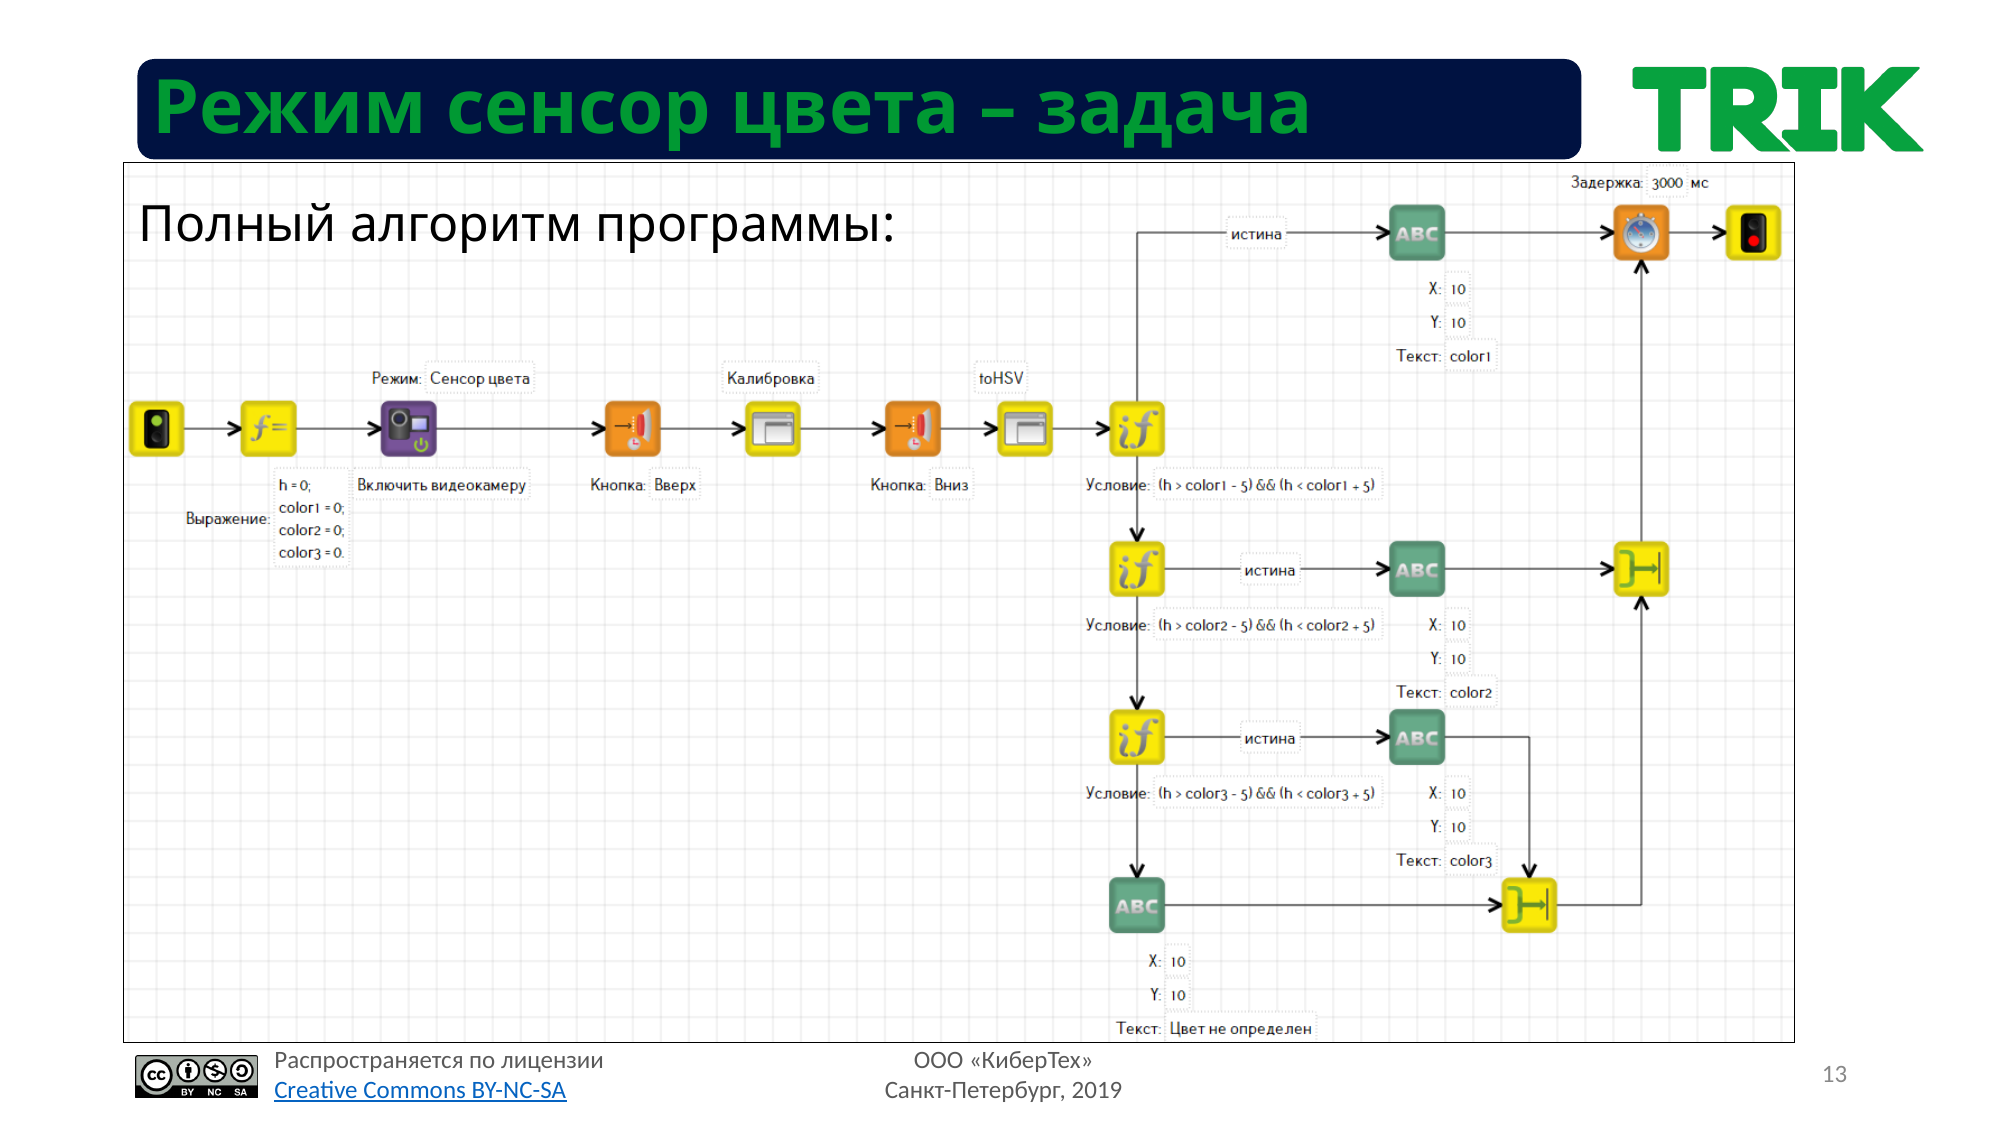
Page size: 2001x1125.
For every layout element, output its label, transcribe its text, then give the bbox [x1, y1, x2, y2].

slide_number 13 [1412, 1042, 1863, 1103]
picture [1631, 64, 1924, 154]
picture [135, 1055, 258, 1098]
picture [123, 161, 1796, 1043]
title Режим сенсор цвета – задача [137, 61, 1582, 160]
